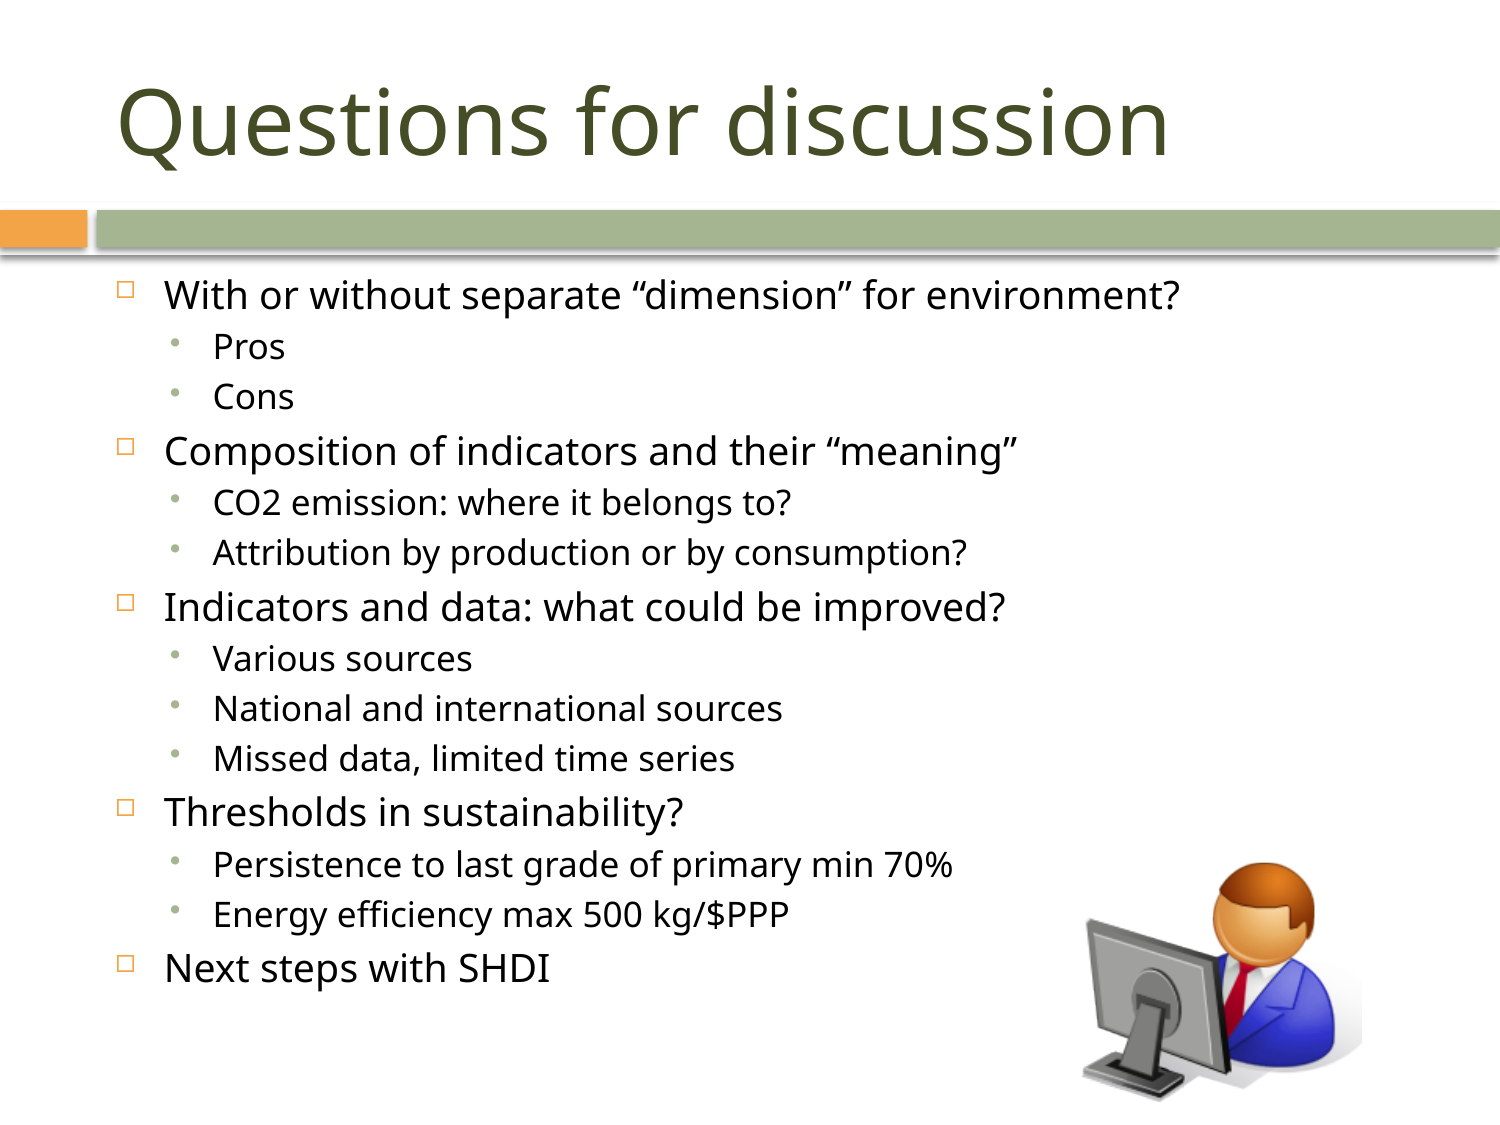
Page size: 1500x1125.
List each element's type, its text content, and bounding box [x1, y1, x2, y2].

picture [1080, 822, 1363, 1104]
title Questions for discussion [100, 37, 1438, 200]
list With or without separate “dimension” for environment? Pros Cons Composition of indicators and their “meaning” CO2 emission: where it belongs to? Attribution by production or by consumption? Indicators and data: what could be improved? Various sources National and international sources Missed data, limited time series Thresholds in sustainability? Persistence to last grade of primary min 70% Energy efficiency max 500 kg/$PPP Next steps with SHDI [100, 262, 1438, 1000]
